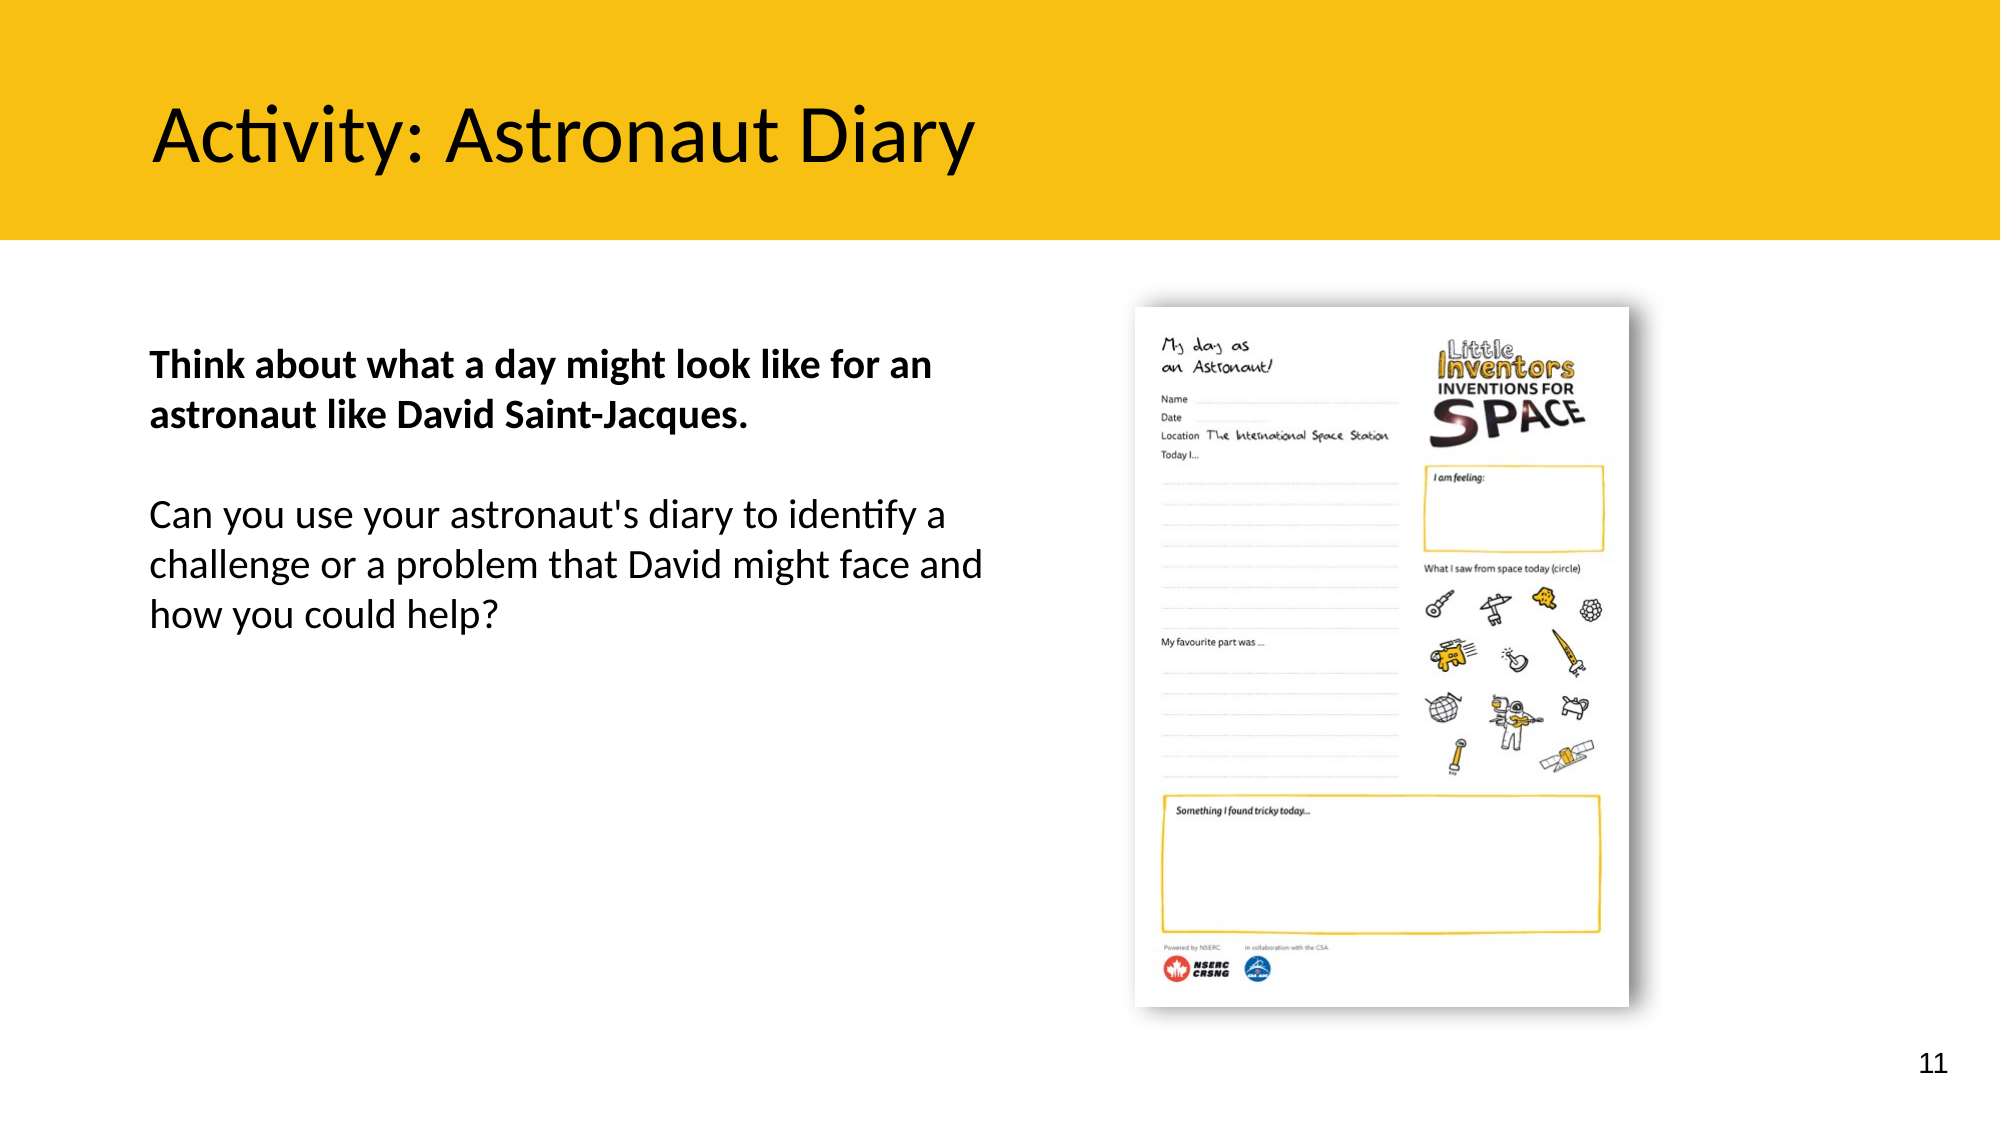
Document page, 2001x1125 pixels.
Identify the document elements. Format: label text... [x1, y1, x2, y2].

text_box 11 [1899, 1029, 1964, 1100]
text_box Think about what a day might look like for an astronaut like David Saint-Jacques. Can you use your astronaut's diary to identify a challenge or a problem that David might face and how you could help? [134, 321, 1049, 720]
title Activity: Astronaut Diary [137, 26, 1863, 244]
picture [1134, 307, 1630, 1007]
